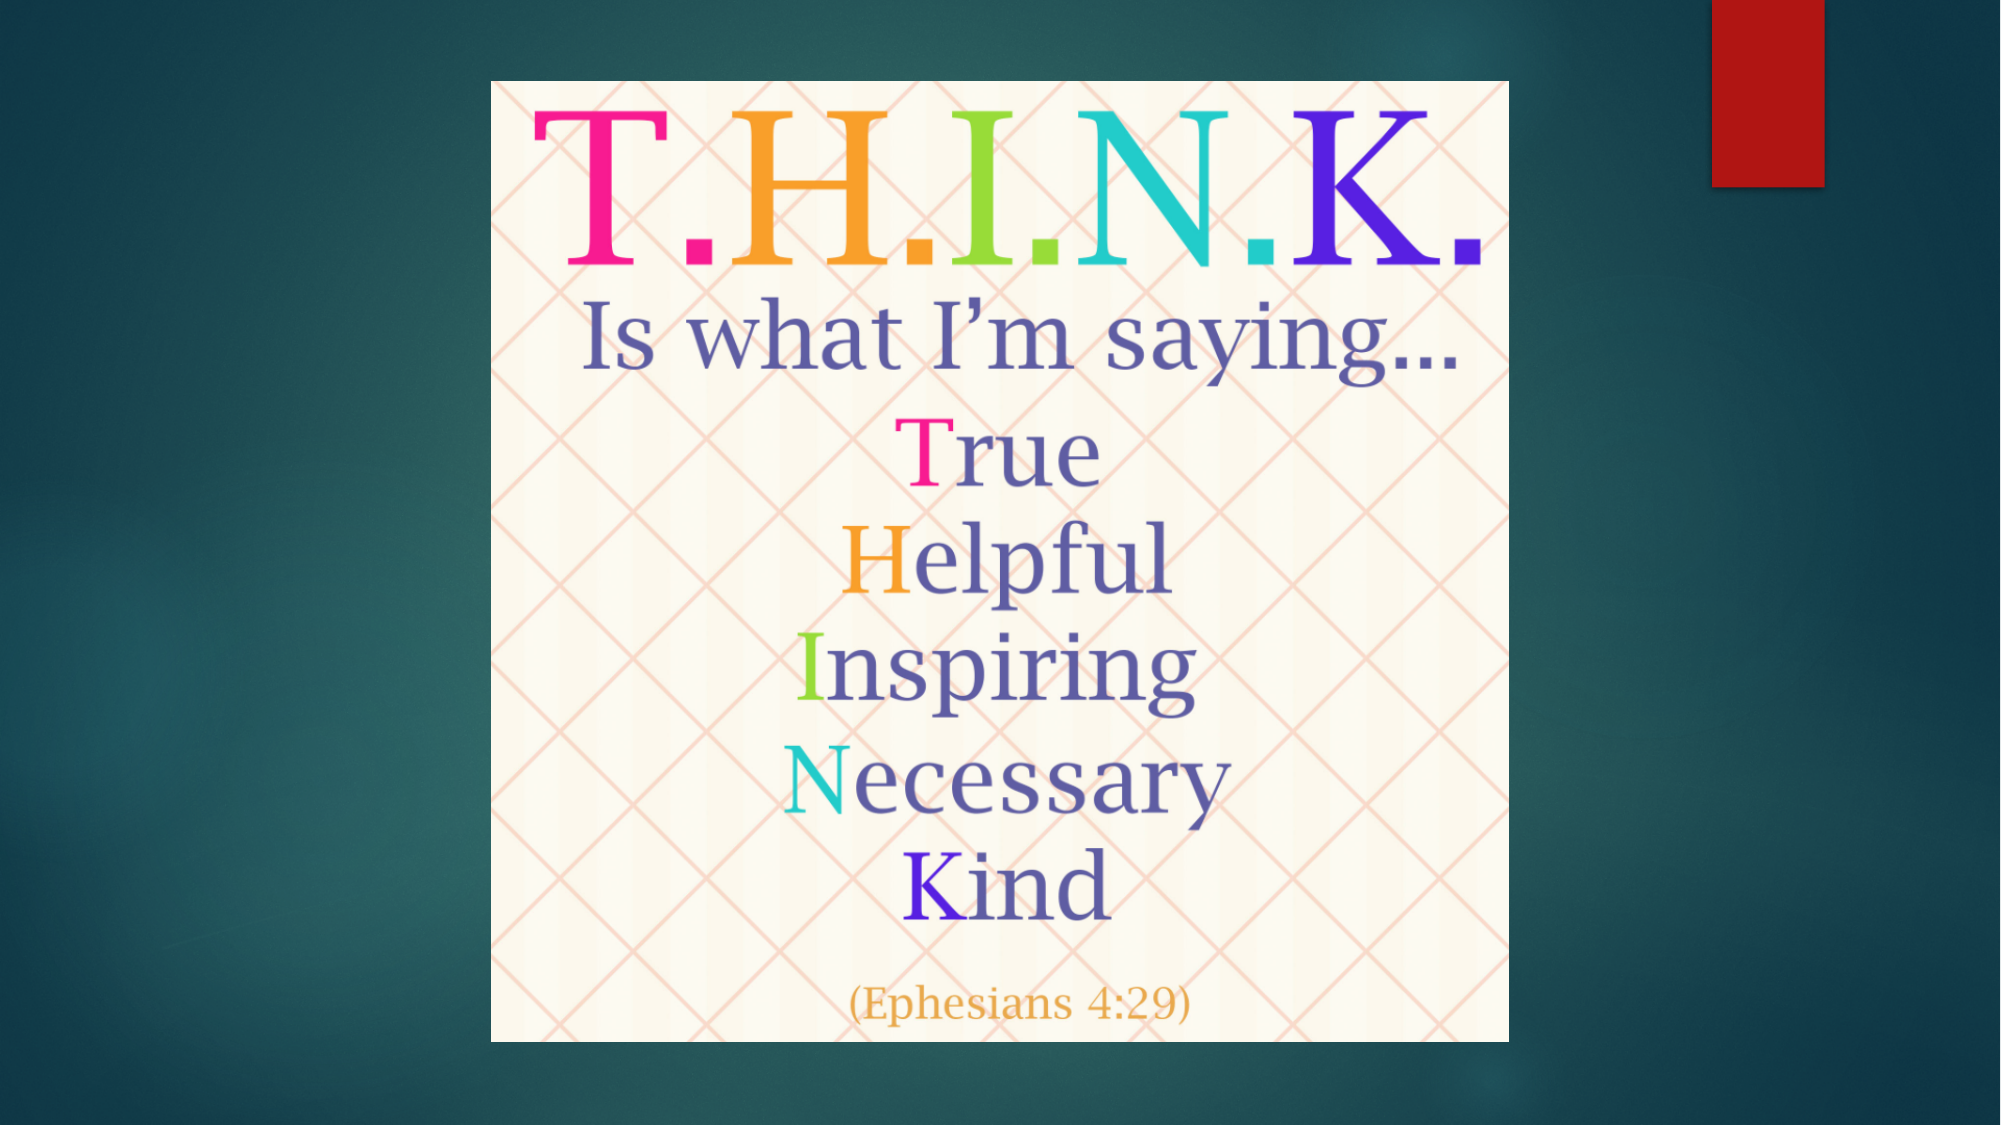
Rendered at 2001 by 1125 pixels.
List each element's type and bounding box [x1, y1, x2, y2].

picture [0, 0, 1576, 1125]
